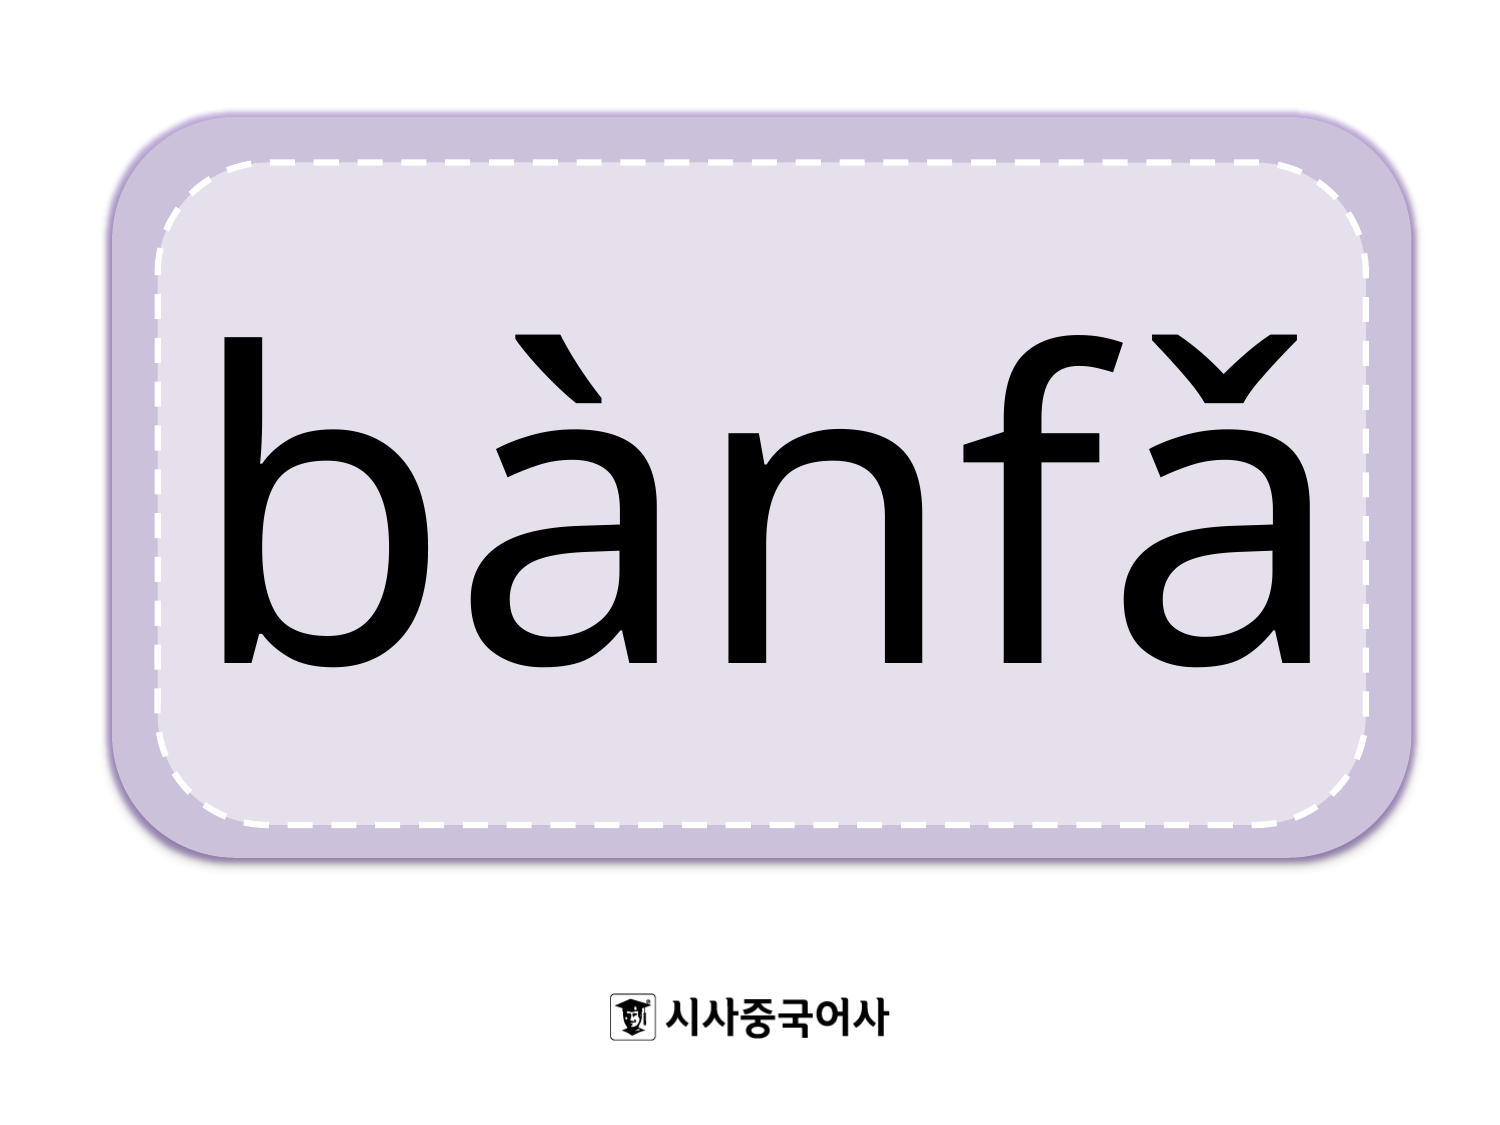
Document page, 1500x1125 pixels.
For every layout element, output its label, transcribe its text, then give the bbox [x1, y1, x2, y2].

text_box bànfǎ [162, 160, 1371, 824]
picture [602, 987, 898, 1047]
